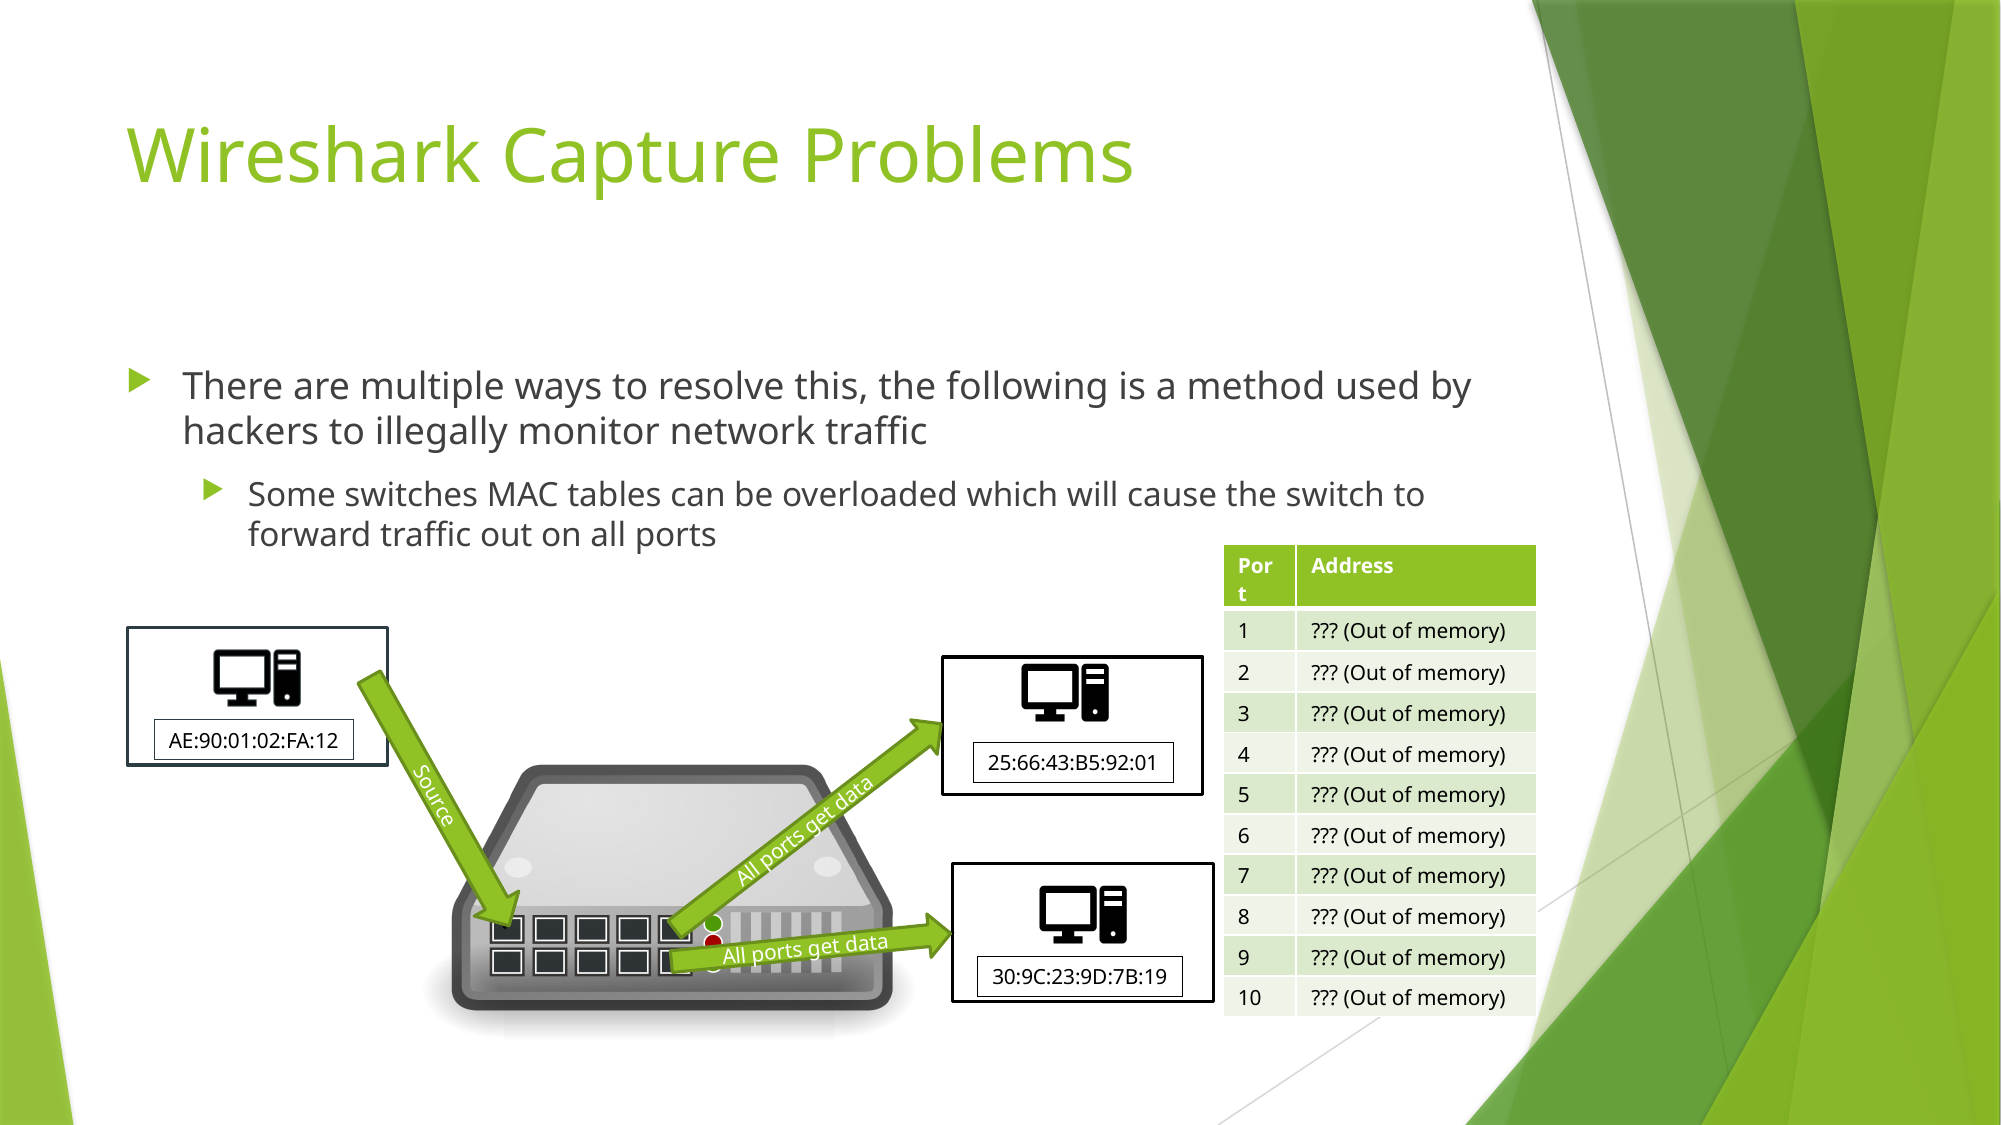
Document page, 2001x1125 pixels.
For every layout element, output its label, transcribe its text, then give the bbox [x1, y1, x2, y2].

table_cell 3 [1224, 693, 1295, 732]
table_cell ??? (Out of memory) [1297, 733, 1536, 772]
table_cell 8 [1224, 896, 1295, 934]
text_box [675, 932, 954, 963]
table_cell 7 [1224, 855, 1295, 894]
table_cell ??? (Out of memory) [1297, 693, 1536, 732]
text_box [126, 626, 389, 766]
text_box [675, 725, 944, 928]
list There are multiple ways to resolve this, the following is a method used by hackers to illegally monitor network traffic Some switches MAC tables can be overloaded which will cause the switch to forward traffic out on all ports [111, 354, 1522, 992]
table_cell ??? (Out of memory) [1297, 977, 1536, 1016]
table_cell ??? (Out of memory) [1297, 815, 1536, 853]
table_cell ??? (Out of memory) [1297, 774, 1536, 813]
table_cell 2 [1224, 652, 1295, 691]
table_cell 9 [1224, 936, 1295, 975]
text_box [952, 863, 1214, 1003]
table_cell 10 [1224, 977, 1295, 1016]
table_cell ??? (Out of memory) [1297, 896, 1536, 934]
table_cell ??? (Out of memory) [1297, 652, 1536, 691]
title Wireshark Capture Problems [111, 99, 1522, 317]
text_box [387, 695, 506, 929]
table_cell 4 [1224, 733, 1295, 772]
table_cell 6 [1224, 815, 1295, 853]
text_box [942, 644, 1204, 796]
table_header Port [1224, 545, 1295, 606]
picture [415, 614, 921, 1120]
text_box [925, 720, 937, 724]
table_cell ??? (Out of memory) [1297, 936, 1536, 975]
table_header Address [1297, 545, 1536, 606]
table_cell 1 [1224, 611, 1295, 650]
table_cell ??? (Out of memory) [1297, 611, 1536, 650]
table_cell 5 [1224, 774, 1295, 813]
table_cell ??? (Out of memory) [1297, 855, 1536, 894]
